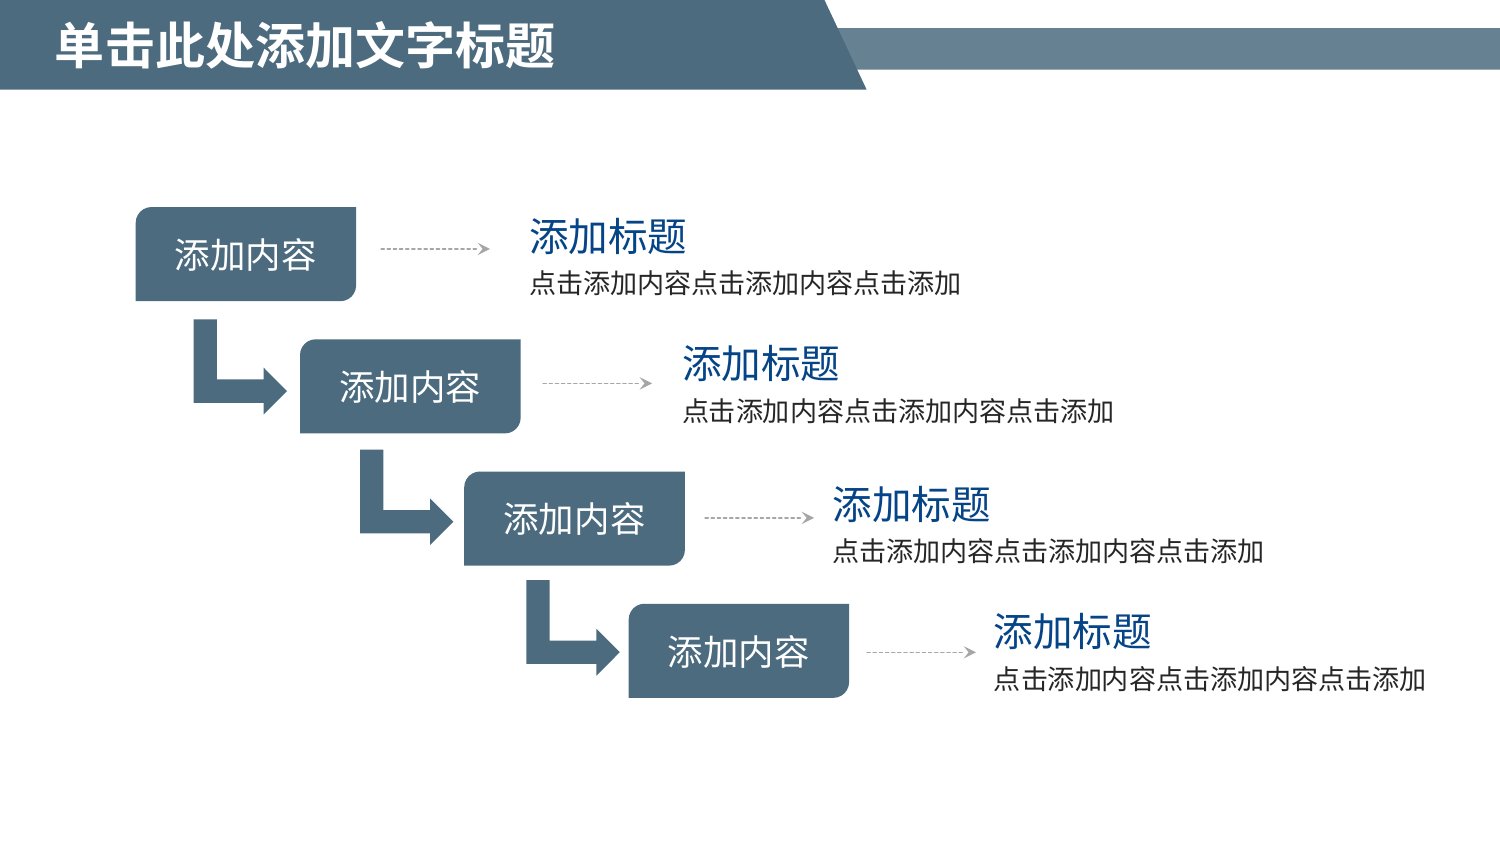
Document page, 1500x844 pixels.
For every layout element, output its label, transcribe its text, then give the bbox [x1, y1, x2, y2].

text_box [817, 474, 1283, 577]
text_box [193, 319, 288, 415]
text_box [667, 334, 1133, 436]
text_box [514, 207, 980, 309]
text_box 添加内容 [464, 471, 685, 566]
text_box [526, 580, 620, 676]
text_box 添加内容 [628, 603, 850, 698]
text_box [112, 32, 739, 115]
text_box 添加内容 [300, 339, 521, 434]
text_box [360, 449, 454, 546]
text_box 添加内容 [135, 207, 357, 302]
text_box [979, 602, 1444, 704]
